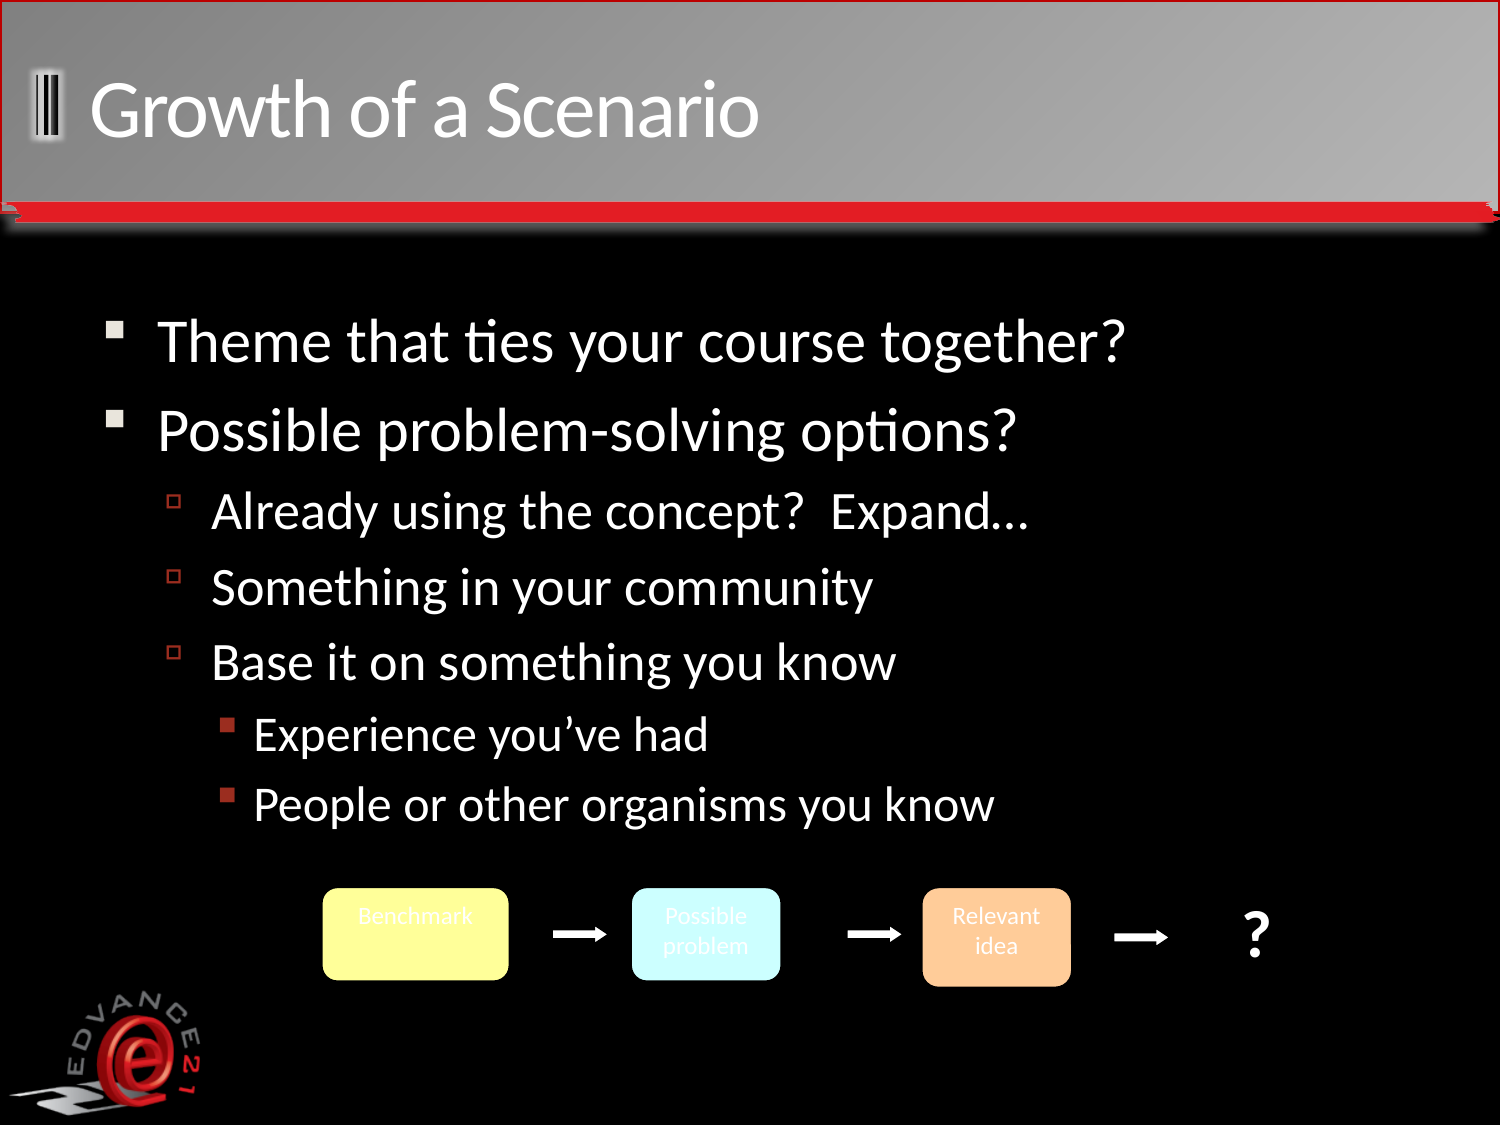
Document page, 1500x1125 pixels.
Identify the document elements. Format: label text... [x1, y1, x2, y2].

text_box ? [1226, 883, 1288, 978]
text_box Relevant idea [921, 887, 1072, 988]
text_box [846, 924, 904, 944]
picture [0, 199, 1500, 225]
text_box Possible problem [631, 887, 782, 982]
text_box [552, 924, 609, 944]
picture [0, 983, 225, 1125]
text_box Benchmark [321, 887, 510, 982]
text_box [1113, 928, 1170, 947]
list Theme that ties your course together? Possible problem-solving options? Already using the concept? Expand… Something in your community Base it on something you know Experience you’ve had People or other organisms you know [75, 292, 1425, 1043]
title Growth of a Scenario [75, 46, 1425, 188]
